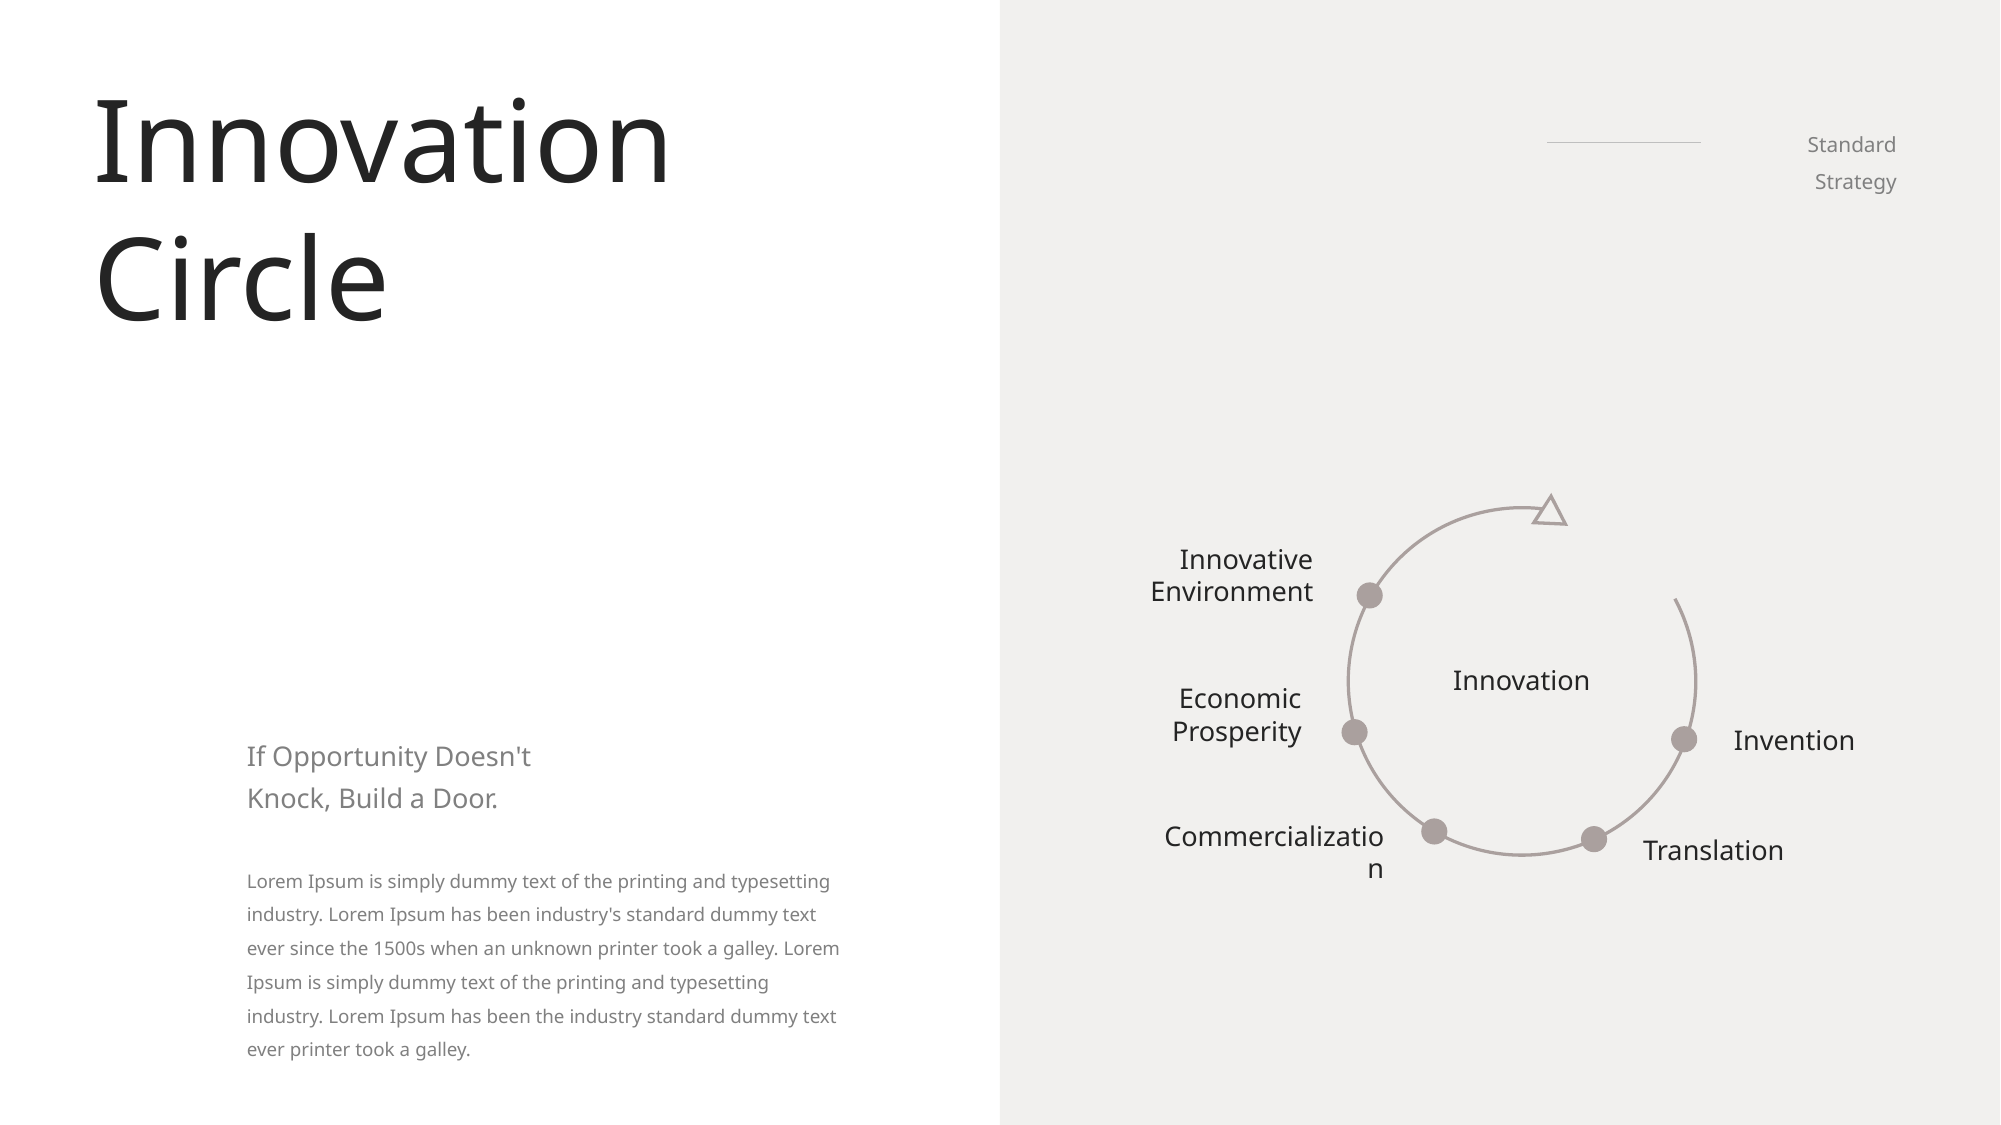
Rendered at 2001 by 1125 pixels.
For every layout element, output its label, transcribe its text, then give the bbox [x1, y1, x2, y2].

text_box Translation [1628, 826, 1823, 874]
text_box Innovation Circle [79, 61, 977, 351]
text_box [1377, 492, 1569, 585]
text_box [1579, 825, 1609, 854]
text_box [1346, 608, 1366, 718]
text_box If Opportunity Doesn't Knock, Build a Door. [232, 722, 608, 822]
text_box [1447, 836, 1581, 857]
text_box [1607, 753, 1682, 835]
text_box [999, 0, 2000, 1125]
text_box Innovative Environment [1133, 534, 1328, 615]
text_box Lorem Ipsum is simply dummy text of the printing and typesetting industry. Lorem Ipsum has been industry's standard dummy text ever since the 1500s when an unknown printer took a galley. Lorem Ipsum is simply dummy text of the printing and typesetting industry. Lorem Ipsum has been the industry standard dummy text ever printer took a galley. [232, 850, 865, 1068]
text_box Economic Prosperity [1121, 674, 1317, 755]
text_box [1670, 725, 1699, 754]
text_box [1420, 817, 1449, 846]
text_box [1359, 745, 1423, 825]
text_box [1340, 718, 1369, 747]
text_box Standard Strategy [1720, 111, 1912, 202]
text_box Commercialization [1138, 811, 1399, 892]
text_box Invention [1719, 715, 1878, 763]
text_box [1355, 581, 1384, 610]
text_box Innovation [1424, 656, 1619, 704]
text_box [1673, 597, 1698, 726]
